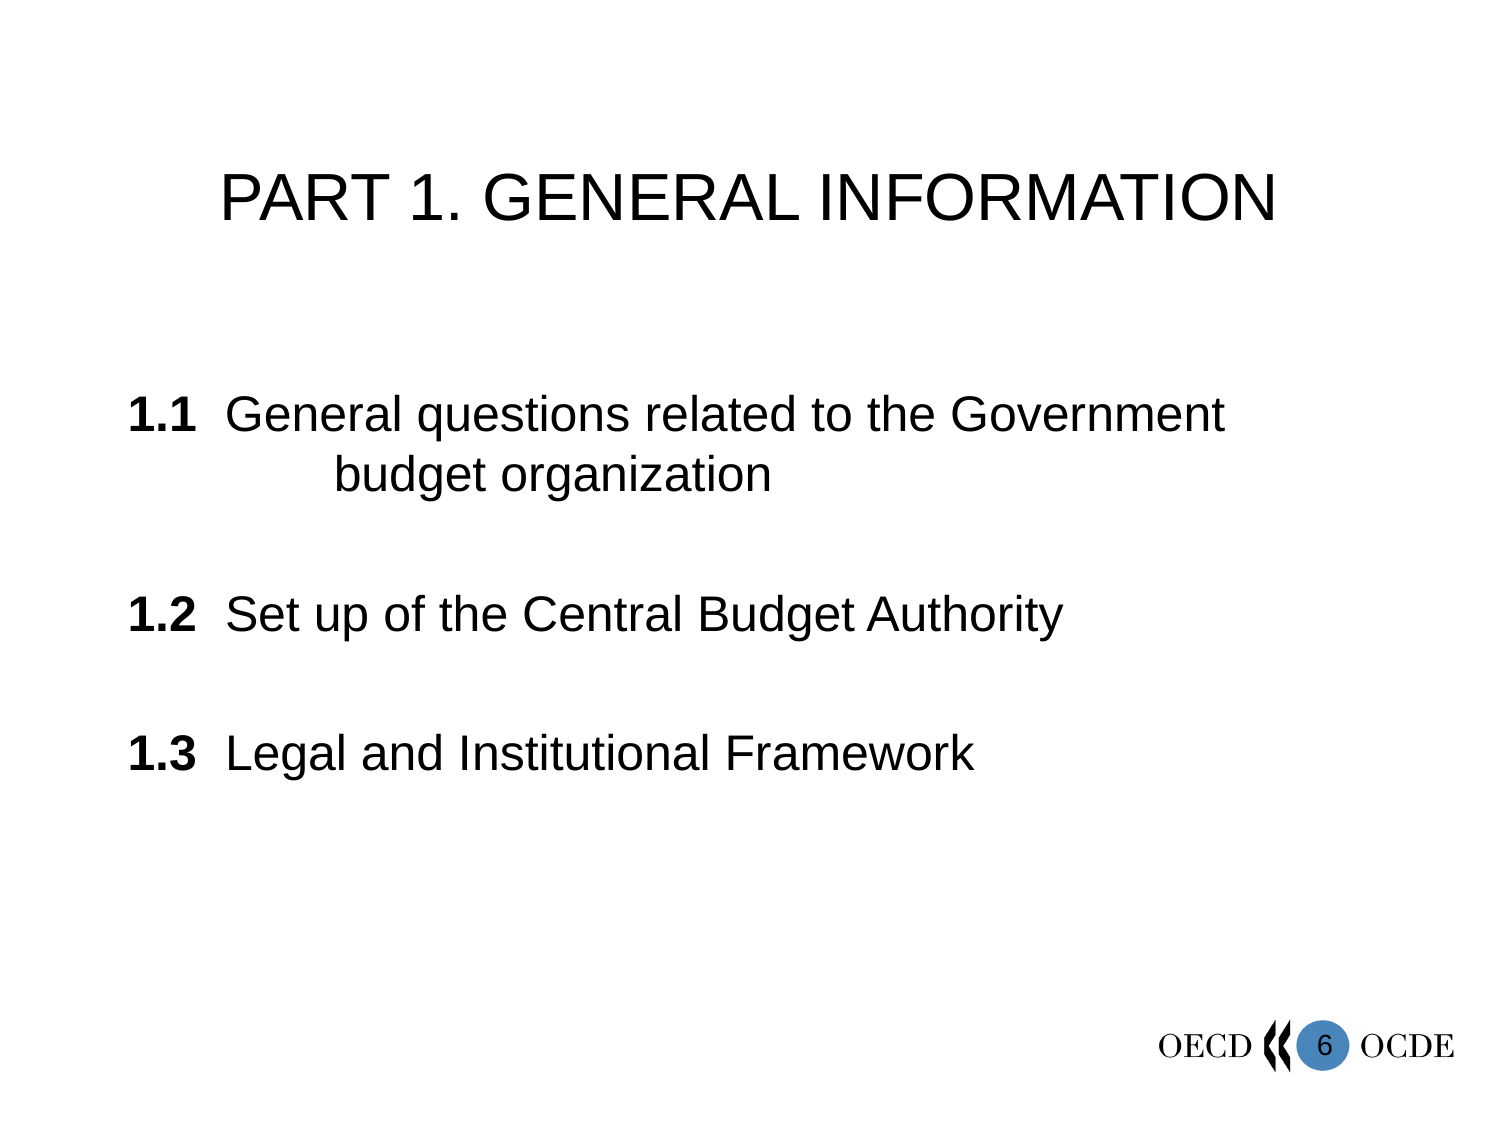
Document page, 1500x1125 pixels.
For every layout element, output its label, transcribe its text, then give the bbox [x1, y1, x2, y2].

title PART 1. GENERAL INFORMATION [112, 99, 1388, 288]
list 1.1 General questions related to the Government budget organization 1.2 Set up of the Central Budget Authority 1.3 Legal and Institutional Framework [112, 373, 1388, 1001]
picture [1156, 1018, 1456, 1074]
